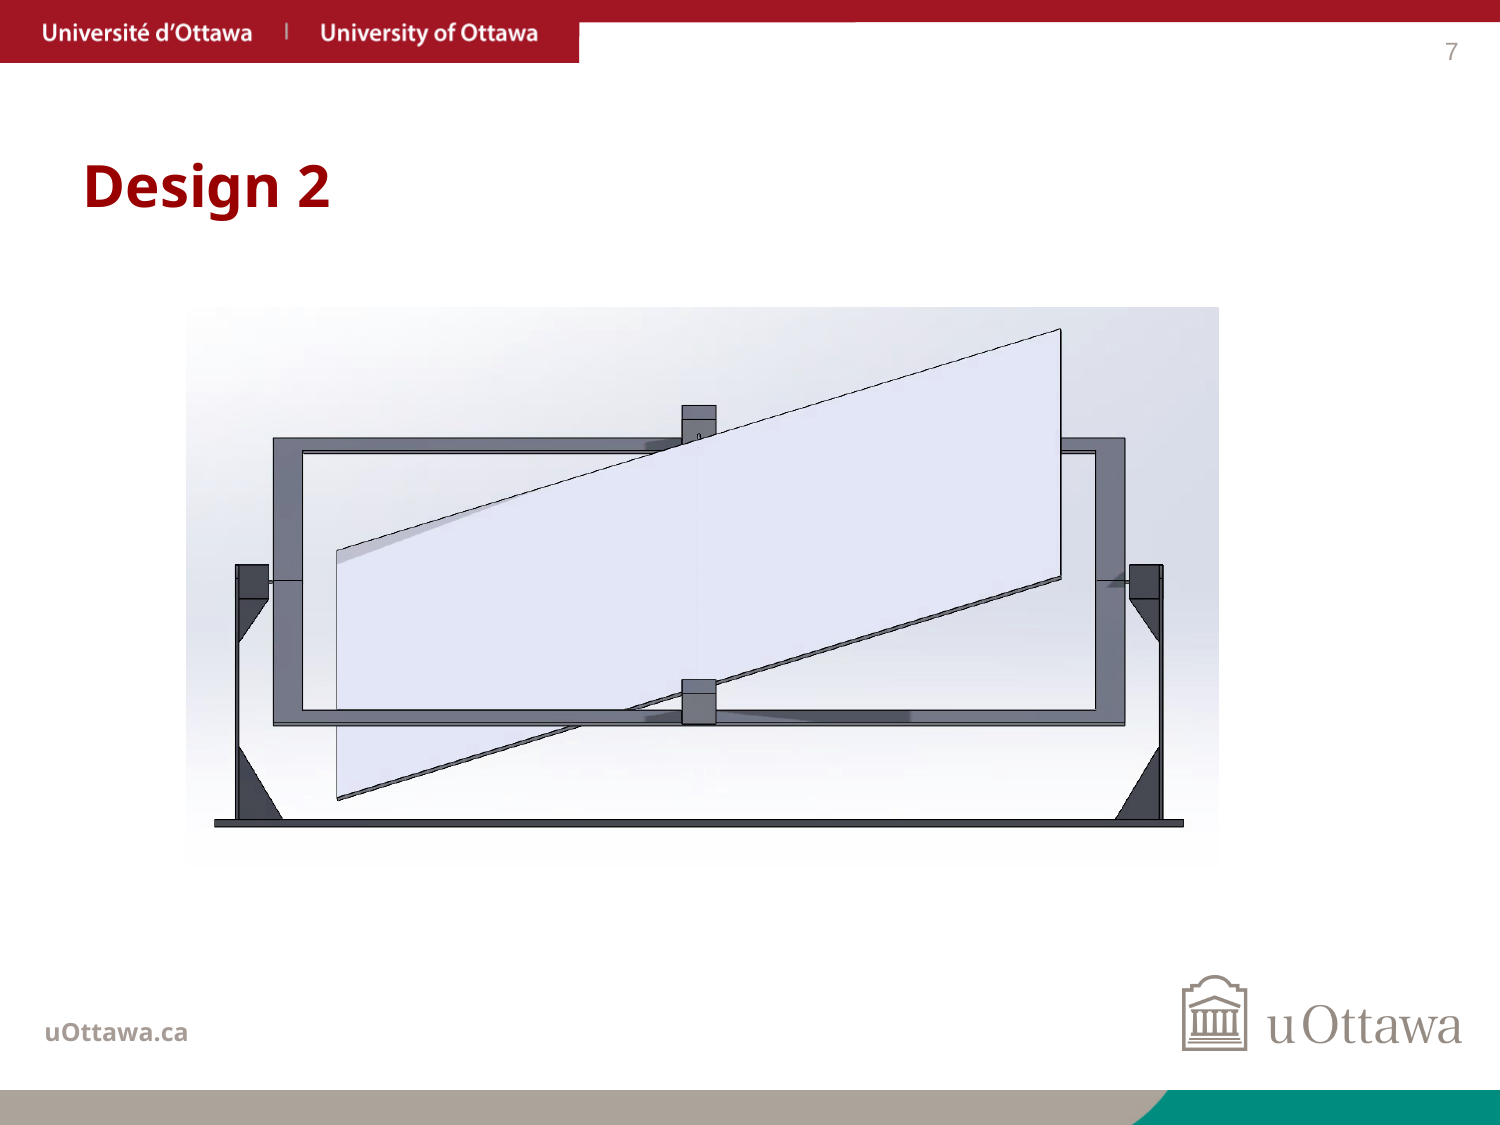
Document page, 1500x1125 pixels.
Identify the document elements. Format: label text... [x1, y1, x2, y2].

picture [1182, 975, 1462, 1051]
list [185, 307, 1219, 867]
text_box 7 [1123, 27, 1474, 88]
picture [0, 0, 1500, 63]
title Design 2 [67, 113, 1344, 256]
picture [0, 1090, 1500, 1125]
